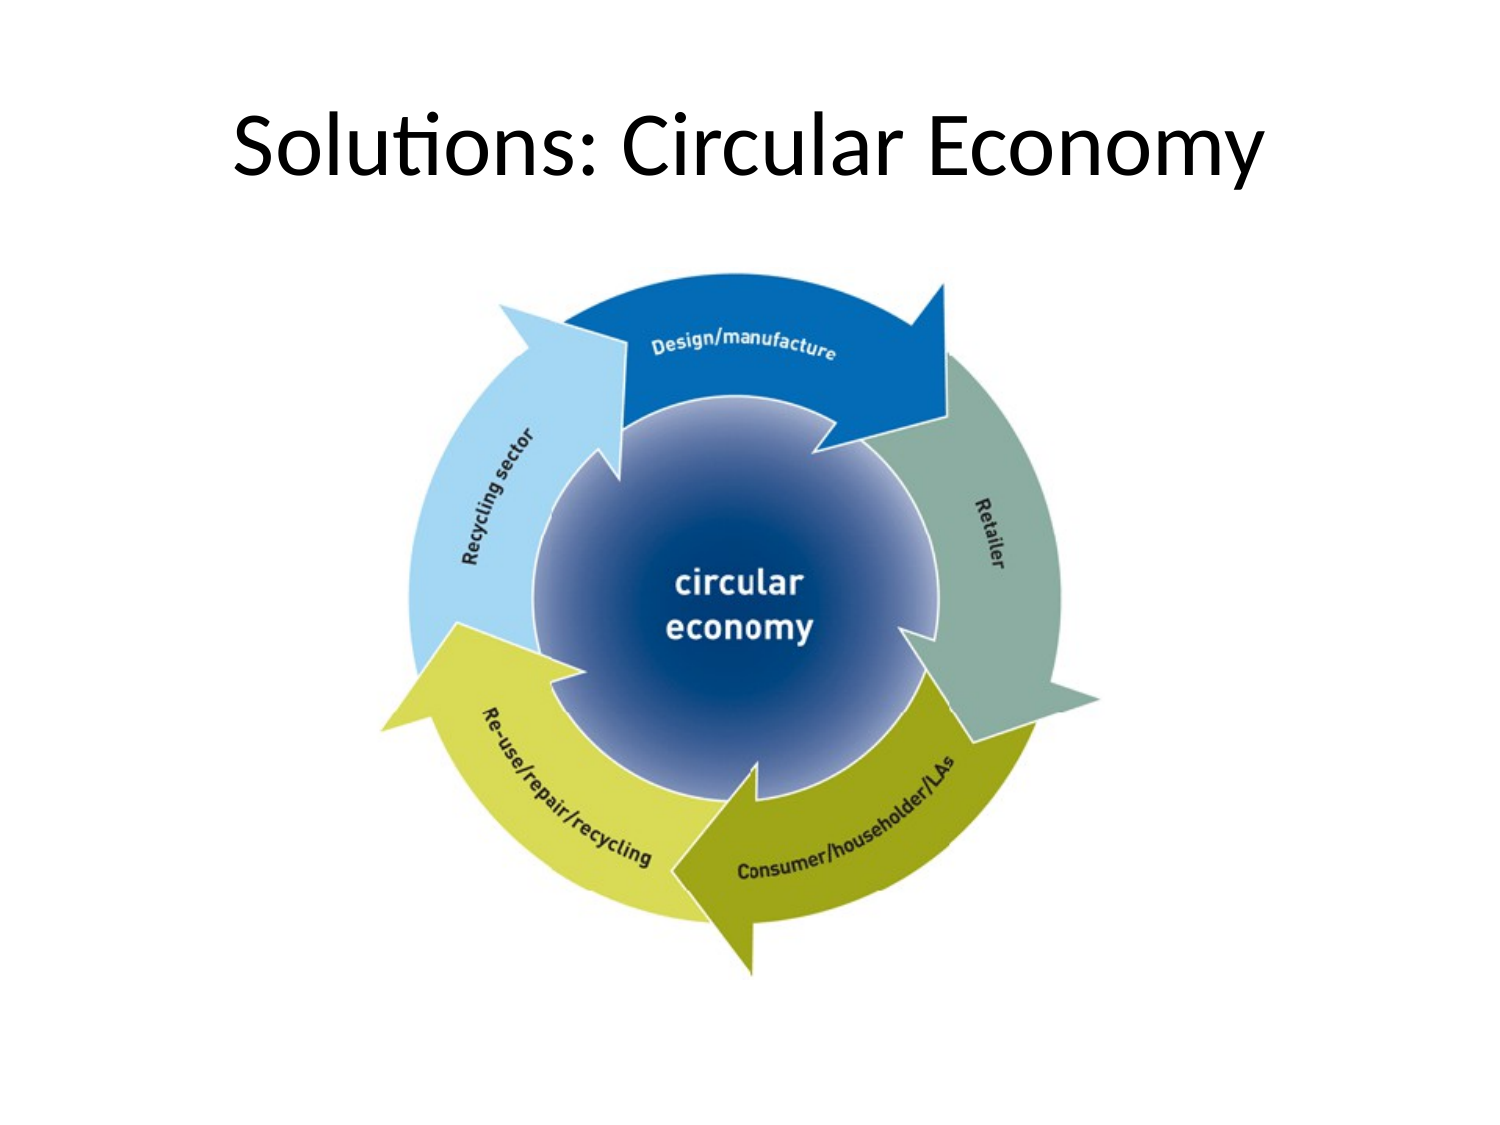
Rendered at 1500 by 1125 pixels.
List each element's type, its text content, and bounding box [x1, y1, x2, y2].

title Solutions: Circular Economy [75, 45, 1425, 233]
picture [253, 266, 1247, 980]
